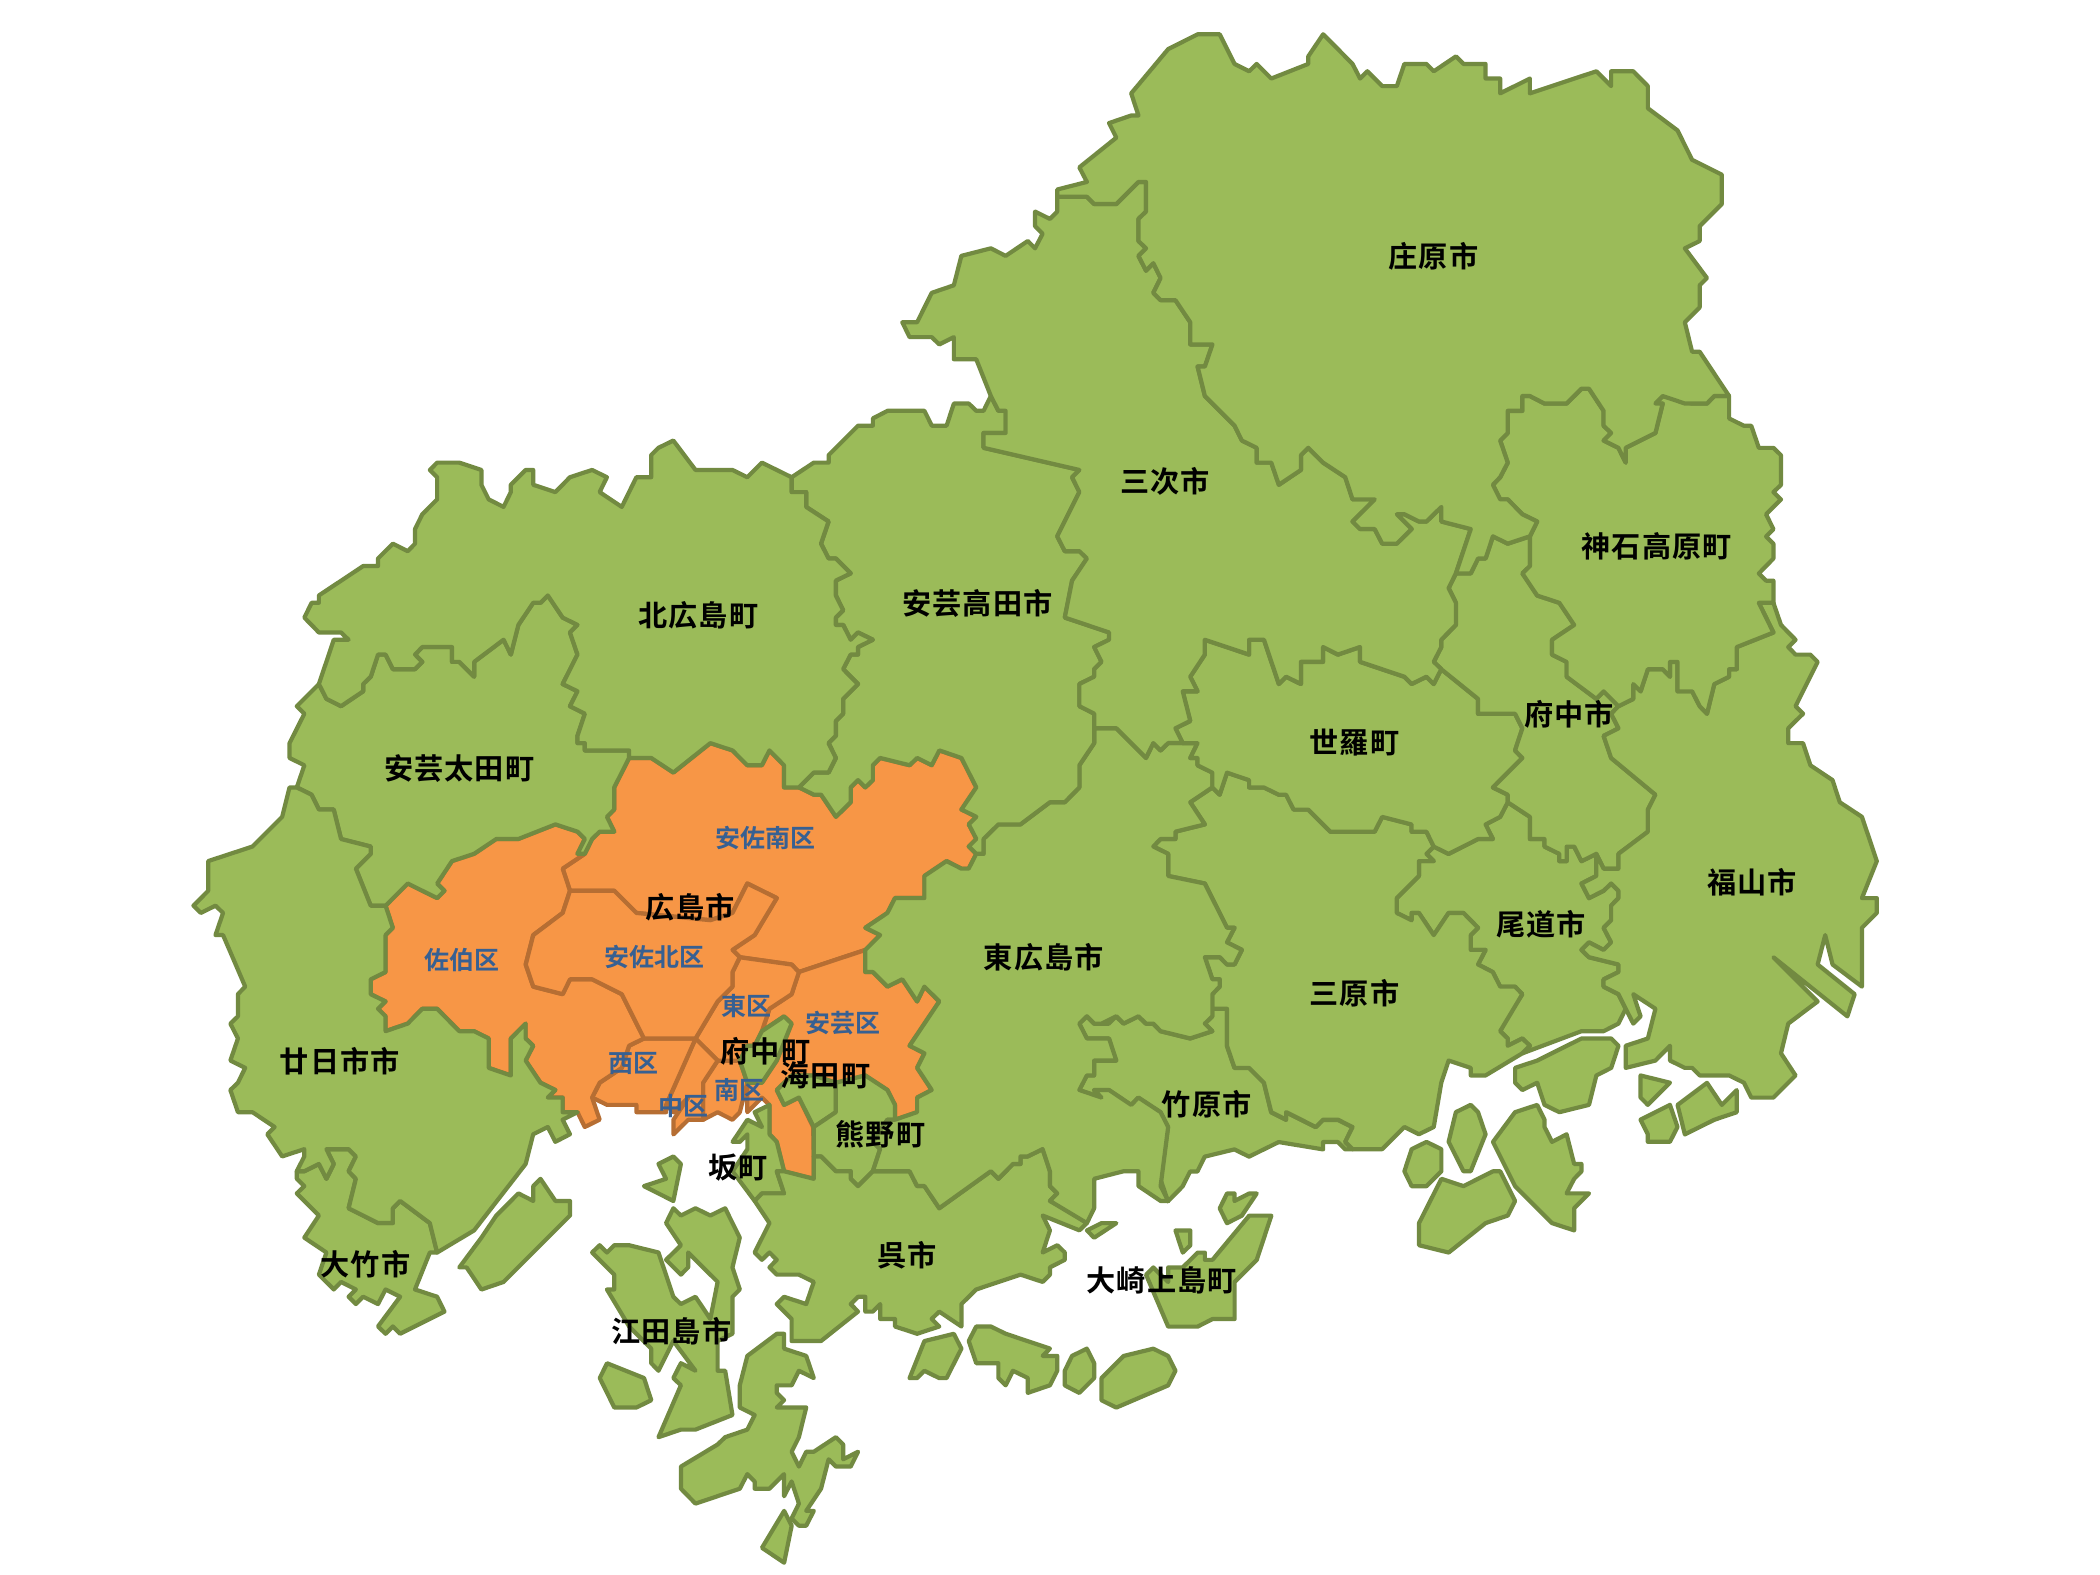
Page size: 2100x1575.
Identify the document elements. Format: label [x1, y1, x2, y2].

text_box [193, 34, 1877, 1563]
